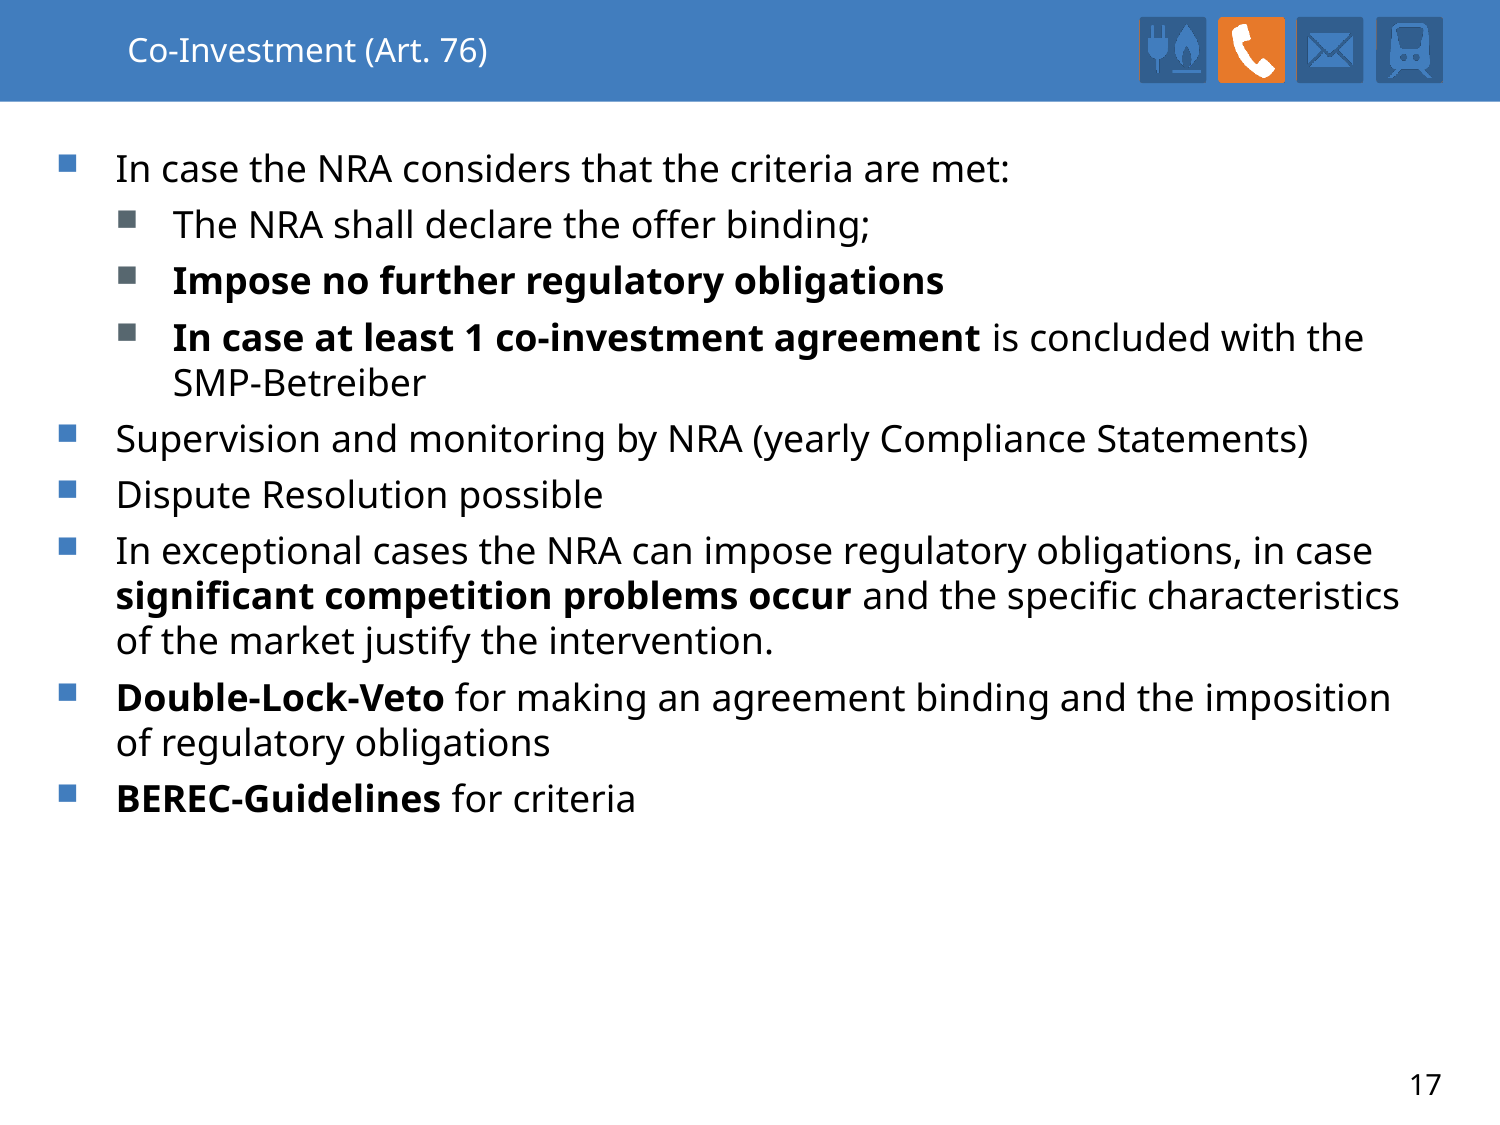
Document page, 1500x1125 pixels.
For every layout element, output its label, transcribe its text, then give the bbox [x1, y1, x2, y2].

title Co-Investment (Art. 76) [112, 8, 1100, 91]
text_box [1139, 16, 1207, 84]
slide_number 17 [1358, 1058, 1458, 1103]
picture [1218, 16, 1285, 83]
list In case the NRA considers that the criteria are met: The NRA shall declare the offer binding; Impose no further regulatory obligations In case at least 1 co-investment agreement is concluded with the SMP-Betreiber Supervision and monitoring by NRA (yearly Compliance Statements) Dispute Resolution possible In exceptional cases the NRA can impose regulatory obligations, in case significant competition problems occur and the specific characteristics of the market justify the intervention. Double-Lock-Veto for making an agreement binding and the imposition of regulatory obligations BEREC-Guidelines for criteria [41, 137, 1442, 1024]
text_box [1296, 16, 1364, 84]
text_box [1376, 16, 1444, 84]
